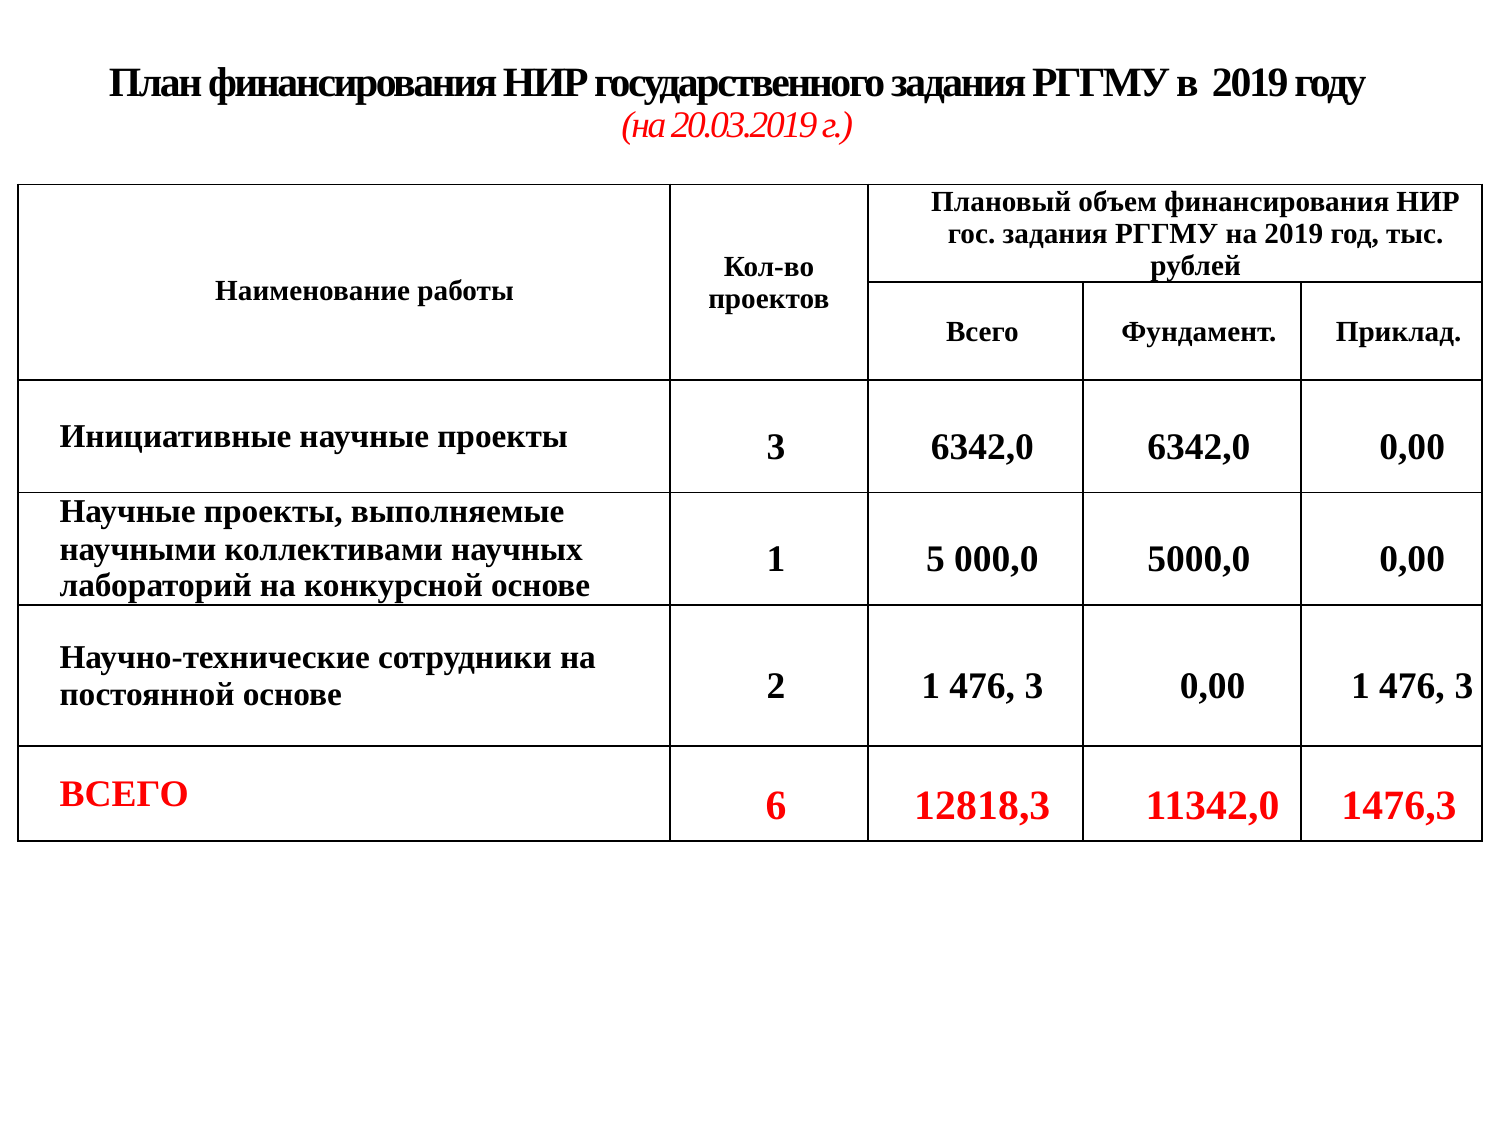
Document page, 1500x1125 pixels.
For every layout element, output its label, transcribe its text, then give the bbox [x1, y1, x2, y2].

table_cell 1476,3 [1302, 747, 1481, 840]
title План финансирования НИР государственного задания РГГМУ в 2019 году (на 20.03.2019 г.) [75, 45, 1400, 161]
table_cell Научные проекты, выполняемые научными коллективами научных лабораторий на конкурсной основе [19, 493, 669, 604]
table_cell Всего [869, 283, 1082, 379]
table_cell 0,00 [1302, 493, 1481, 604]
table_cell Фундамент. [1084, 283, 1300, 379]
table_header Плановый объем финансирования НИР гос. задания РГГМУ на 2019 год, тыс. рублей [869, 185, 1481, 281]
table_cell 11342,0 [1084, 747, 1300, 840]
table_cell 1 476, 3 [869, 606, 1082, 745]
table_cell 6342,0 [1084, 381, 1300, 492]
table_cell 6 [671, 747, 867, 840]
table_cell Научно-технические сотрудники на постоянной основе [19, 606, 669, 745]
table_cell ВСЕГО [19, 747, 669, 840]
table_cell 6342,0 [869, 381, 1082, 492]
table_cell Приклад. [1302, 283, 1481, 379]
table_cell 0,00 [1084, 606, 1300, 745]
table_cell 5 000,0 [869, 493, 1082, 604]
table_cell 3 [671, 381, 867, 492]
table_header Кол-во проектов [671, 185, 867, 379]
table_cell Инициативные научные проекты [19, 381, 669, 492]
table_cell 2 [671, 606, 867, 745]
table_cell 0,00 [1302, 381, 1481, 492]
table_header Наименование работы [19, 185, 669, 379]
table_cell 1 476, 3 [1302, 606, 1481, 745]
table_cell 12818,3 [869, 747, 1082, 840]
table_cell 5000,0 [1084, 493, 1300, 604]
table_cell 1 [671, 493, 867, 604]
